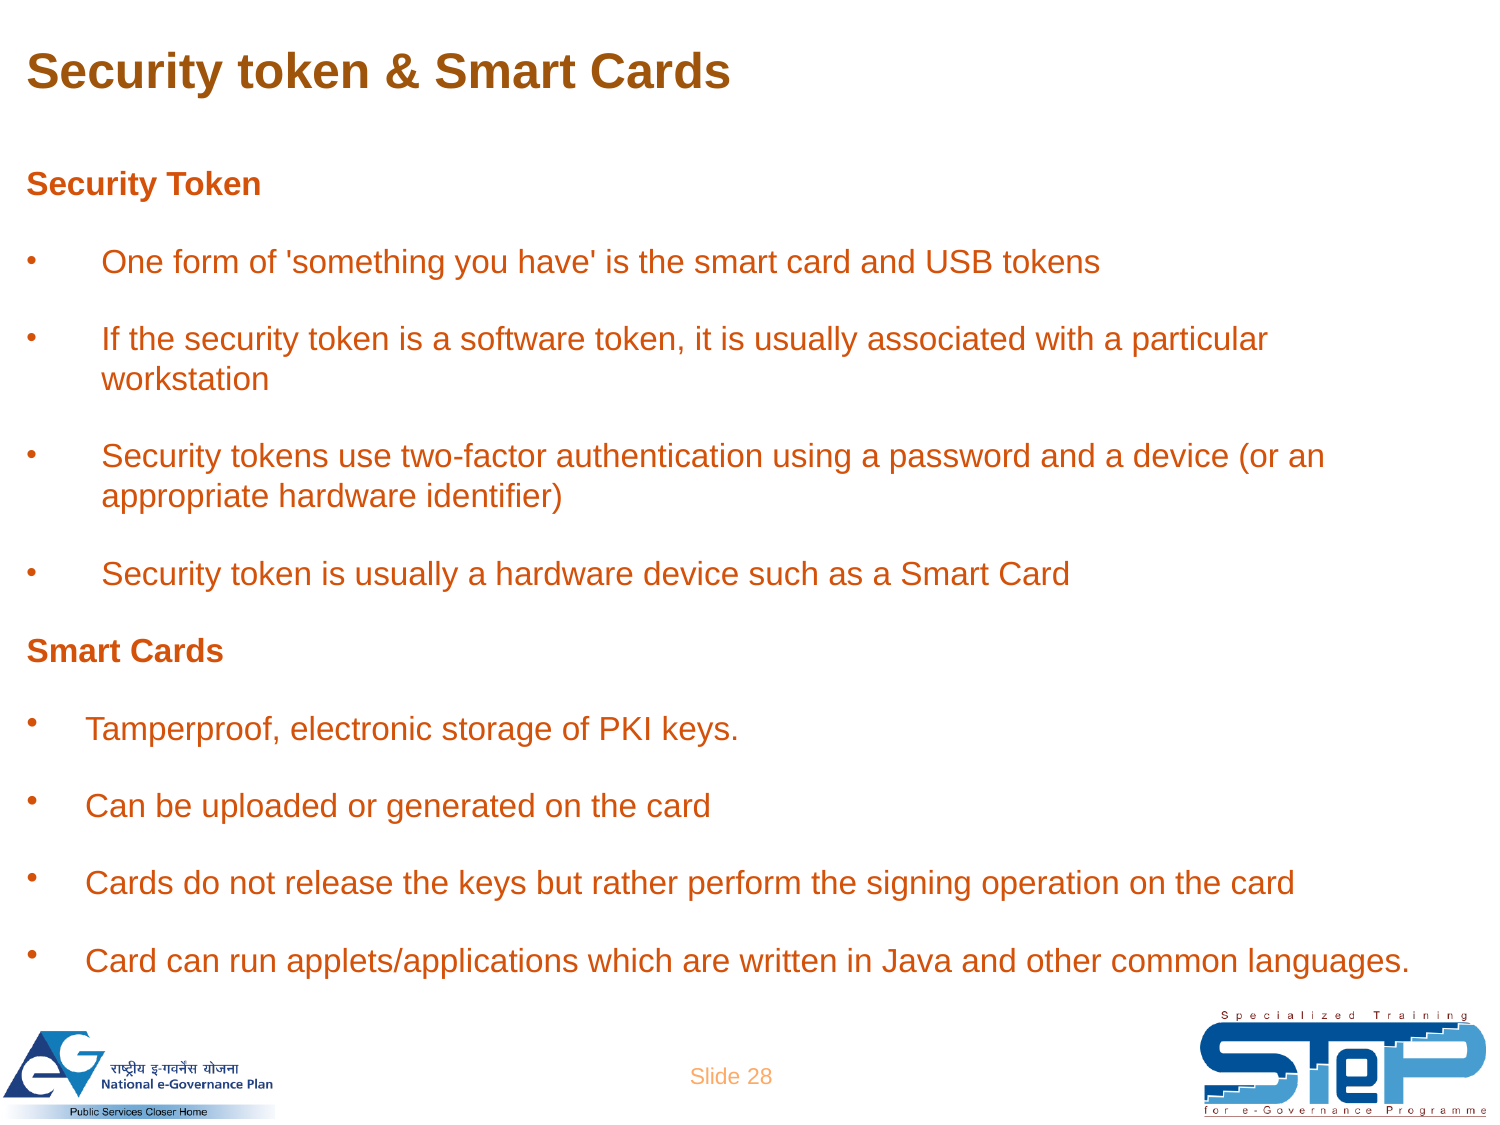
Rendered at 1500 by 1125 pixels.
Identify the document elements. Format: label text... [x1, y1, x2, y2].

title Security token & Smart Cards [26, 38, 1472, 163]
picture [1200, 1011, 1486, 1117]
list Security Token One form of 'something you have' is the smart card and USB tokens If the security token is a software token, it is usually associated with a particular workstation Security tokens use two-factor authentication using a password and a device (or an appropriate hardware identifier) Security token is usually a hardware device such as a Smart Card Smart Cards Tamperproof, electronic storage of PKI keys. Can be uploaded or generated on the card Cards do not release the keys but rather perform the signing operation on the card Card can run applets/applications which are written in Java and other common languages. [26, 162, 1438, 874]
picture [2, 1031, 275, 1119]
